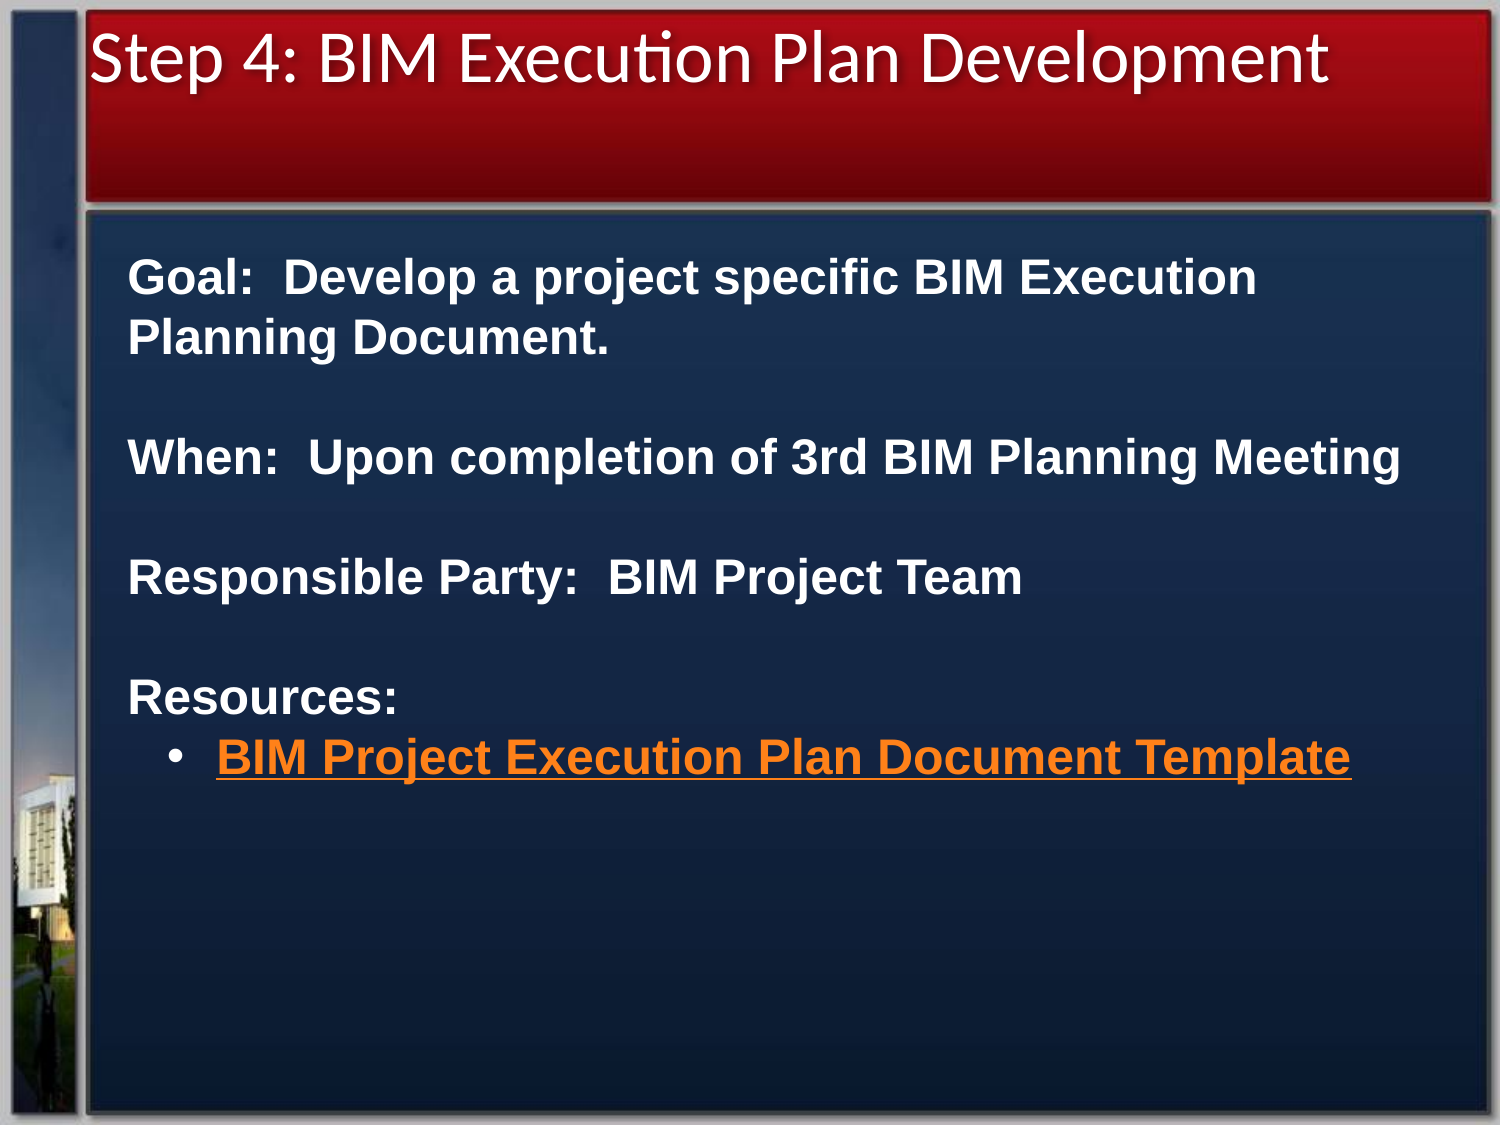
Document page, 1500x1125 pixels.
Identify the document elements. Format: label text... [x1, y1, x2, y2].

text_box Goal: Develop a project specific BIM Execution Planning Document. When: Upon completion of 3rd BIM Planning Meeting Responsible Party: BIM Project Team Resources: BIM Project Execution Plan Document Template [112, 237, 1463, 943]
text_box Step 4: BIM Execution Plan Development [74, 0, 1500, 105]
picture [0, 0, 1500, 1125]
